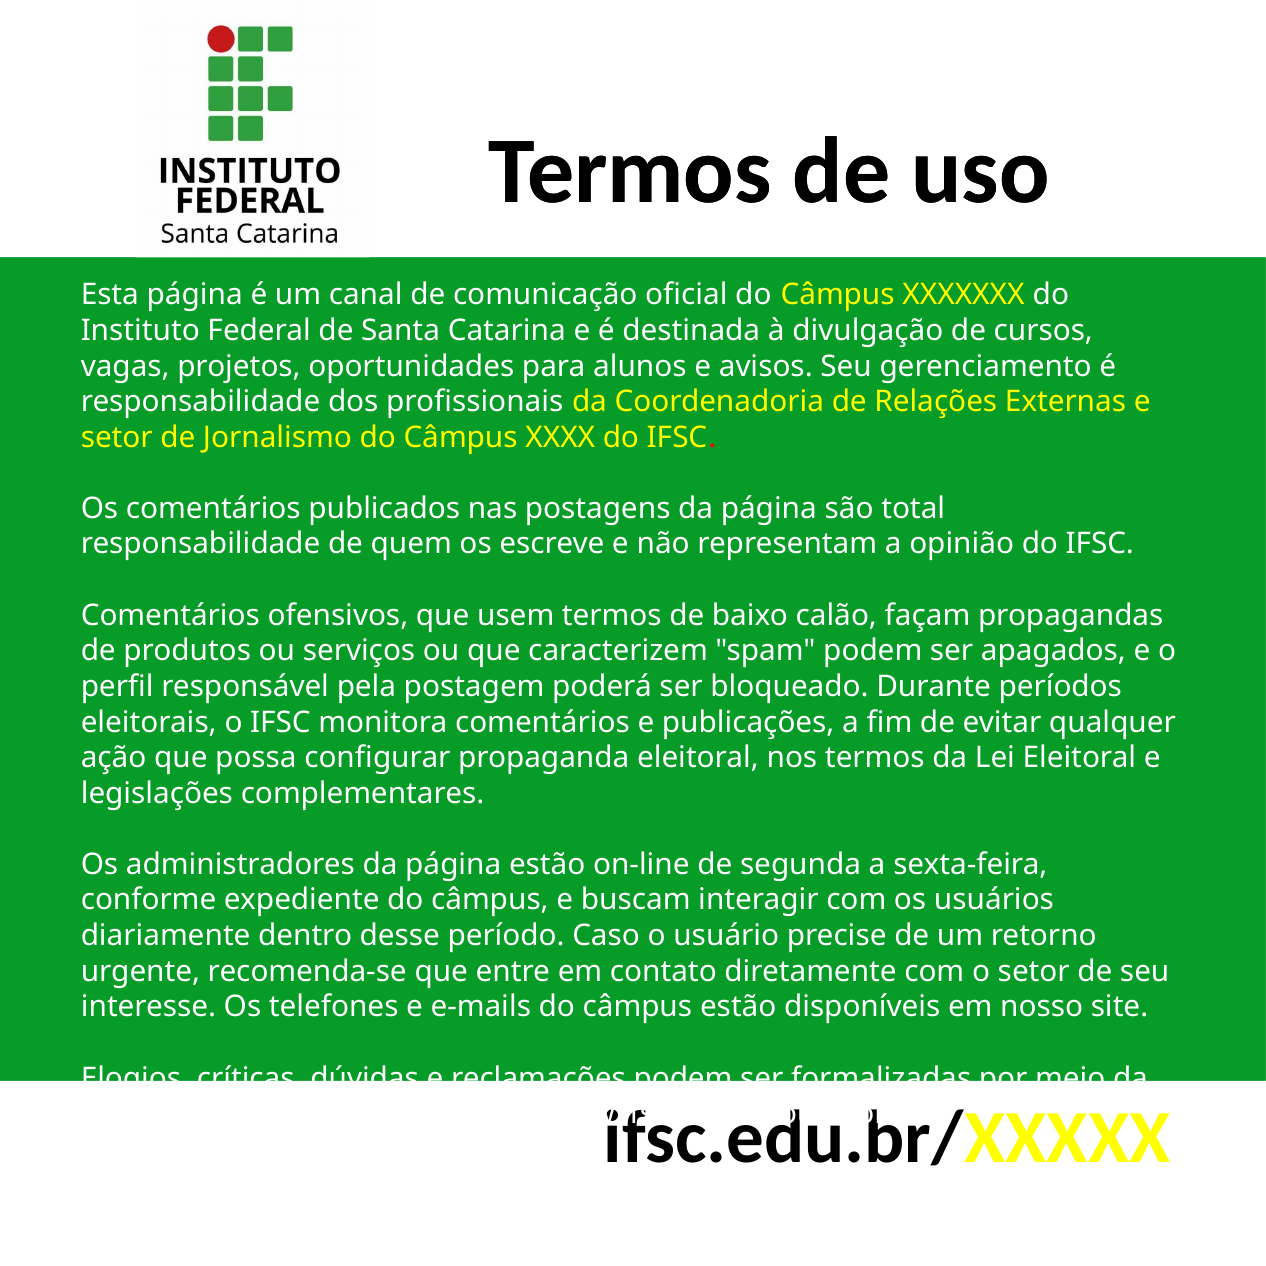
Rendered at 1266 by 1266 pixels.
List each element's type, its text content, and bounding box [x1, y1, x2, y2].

text_box Esta página é um canal de comunicação oficial do Câmpus XXXXXXX do Instituto Federal de Santa Catarina e é destinada à divulgação de cursos, vagas, projetos, oportunidades para alunos e avisos. Seu gerenciamento é responsabilidade dos profissionais da Coordenadoria de Relações Externas e setor de Jornalismo do Câmpus XXXX do IFSC. Os comentários publicados nas postagens da página são total responsabilidade de quem os escreve e não representam a opinião do IFSC. Comentários ofensivos, que usem termos de baixo calão, façam propagandas de produtos ou serviços ou que caracterizem "spam" podem ser apagados, e o perfil responsável pela postagem poderá ser bloqueado. Durante períodos eleitorais, o IFSC monitora comentários e publicações, a fim de evitar qualquer ação que possa configurar propaganda eleitoral, nos termos da Lei Eleitoral e legislações complementares. Os administradores da página estão on-line de segunda a sexta-feira, conforme expediente do câmpus, e buscam interagir com os usuários diariamente dentro desse período. Caso o usuário precise de um retorno urgente, recomenda-se que entre em contato diretamente com o setor de seu interesse. Os telefones e e-mails do câmpus estão disponíveis em nosso site. Elogios, críticas, dúvidas e reclamações podem ser formalizadas por meio da Ouvidoria do IFSC pelo endereço www.ifsc.edu.br/ouvidoria. [66, 267, 1199, 1137]
picture [136, 0, 370, 257]
text_box ifsc.edu.br/XXXXX [589, 1137, 1186, 1186]
